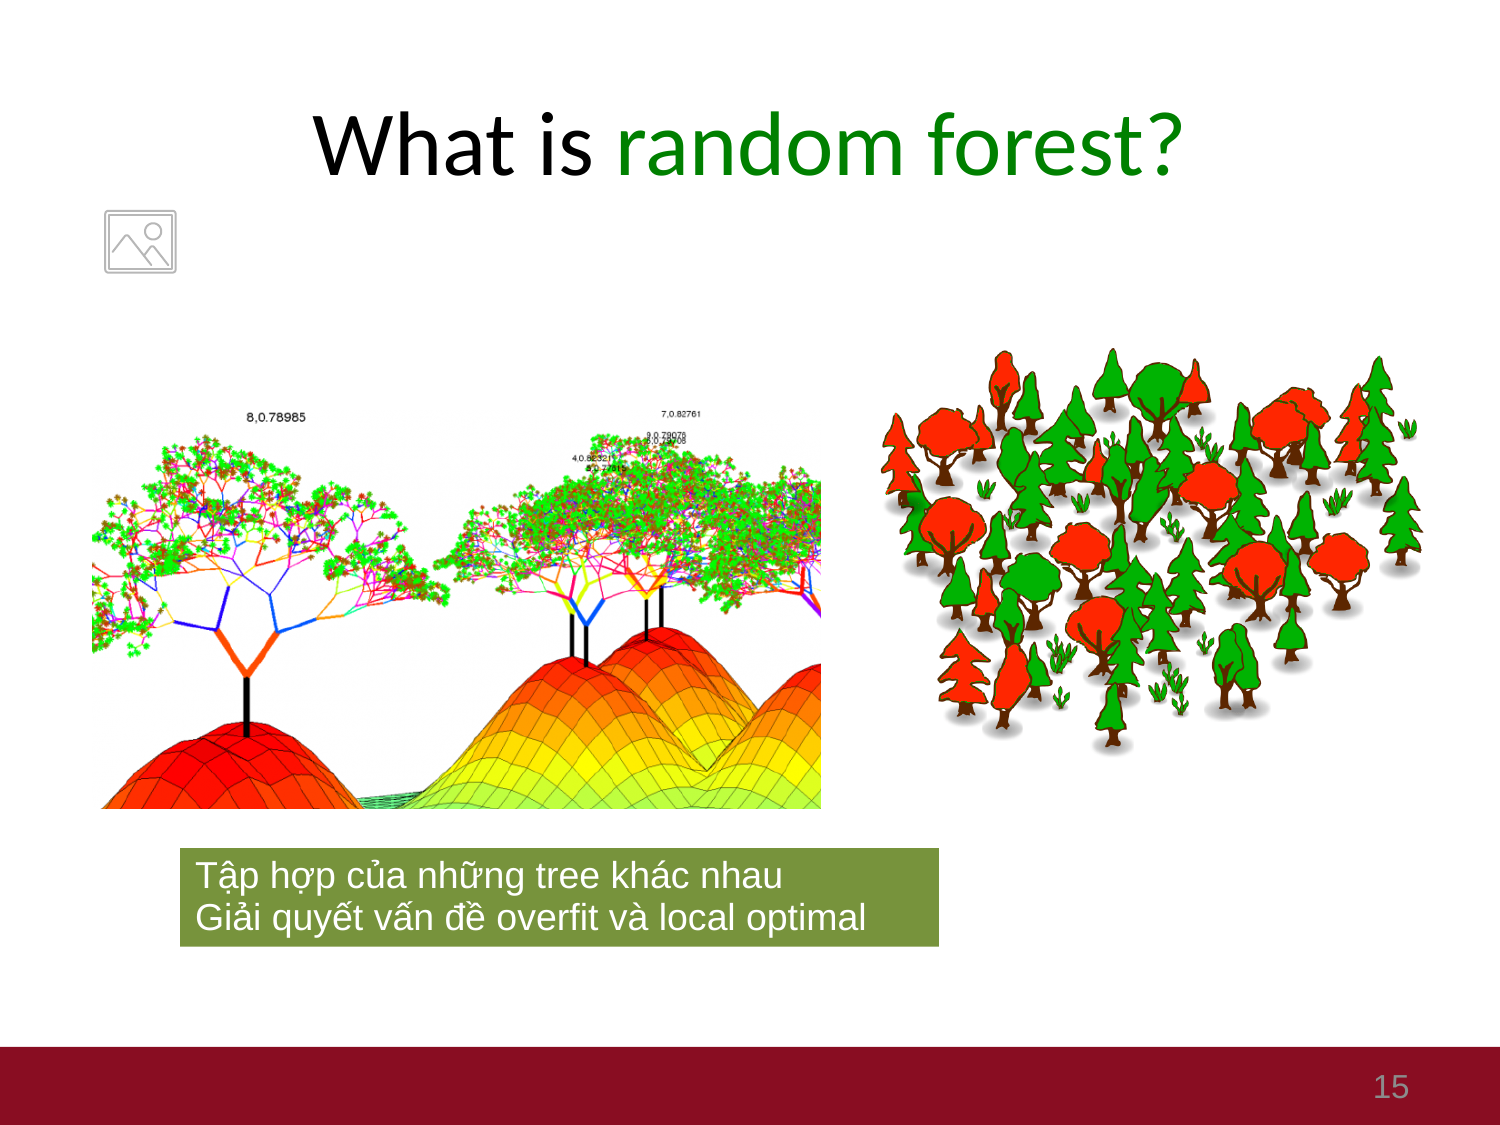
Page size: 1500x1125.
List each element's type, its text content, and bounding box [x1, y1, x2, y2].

title What is random forest? [75, 45, 1425, 233]
picture [92, 410, 822, 810]
slide_number 15 [1074, 1057, 1425, 1118]
text_box Tập hợp của những tree khác nhau Giải quyết vấn đề overfit và local optimal [180, 848, 939, 947]
picture [880, 348, 1431, 762]
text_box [104, 210, 176, 273]
